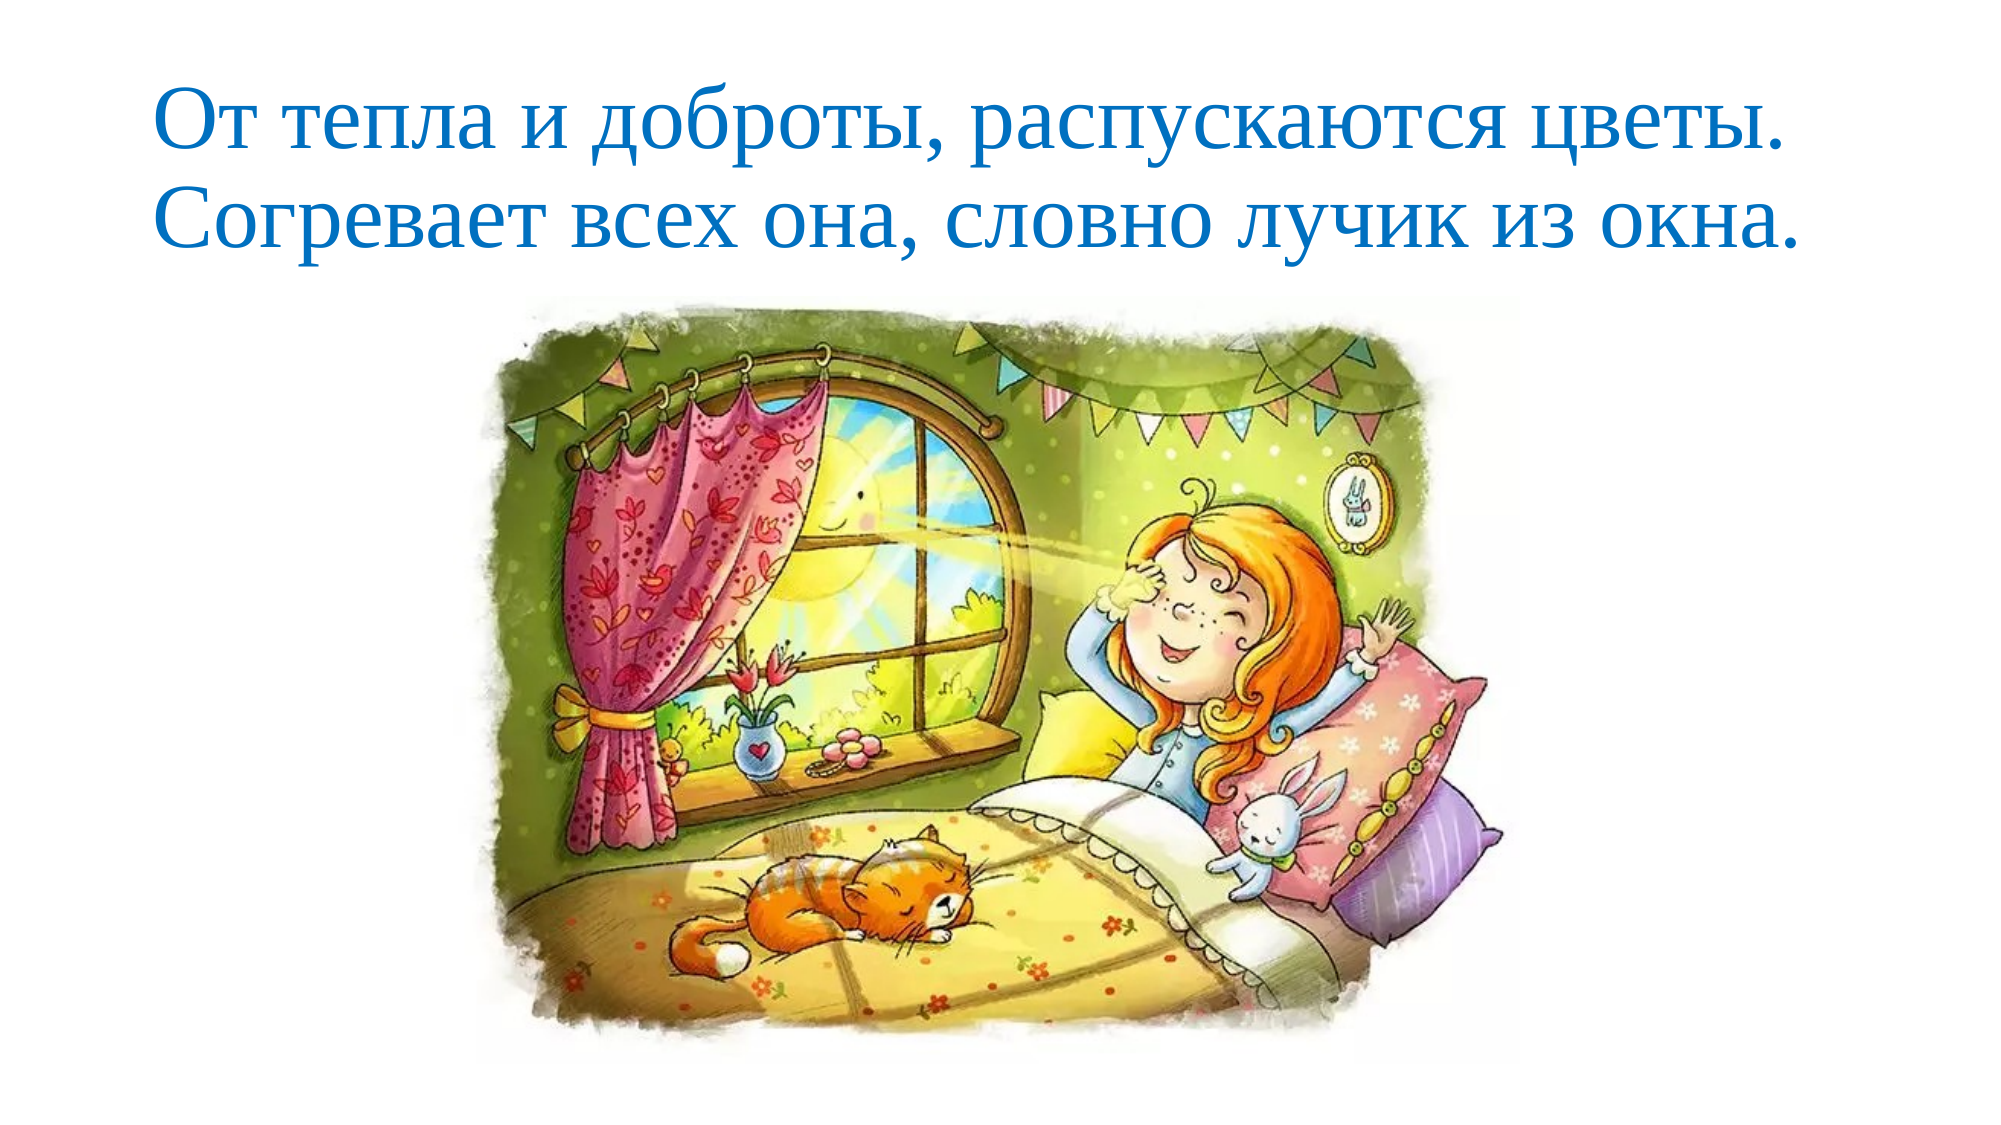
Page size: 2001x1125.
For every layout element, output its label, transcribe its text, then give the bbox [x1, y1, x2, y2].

title От тепла и доброты, распускаются цветы. Согревает всех она, словно лучик из окна. [137, 59, 1863, 278]
picture [453, 296, 1520, 1064]
